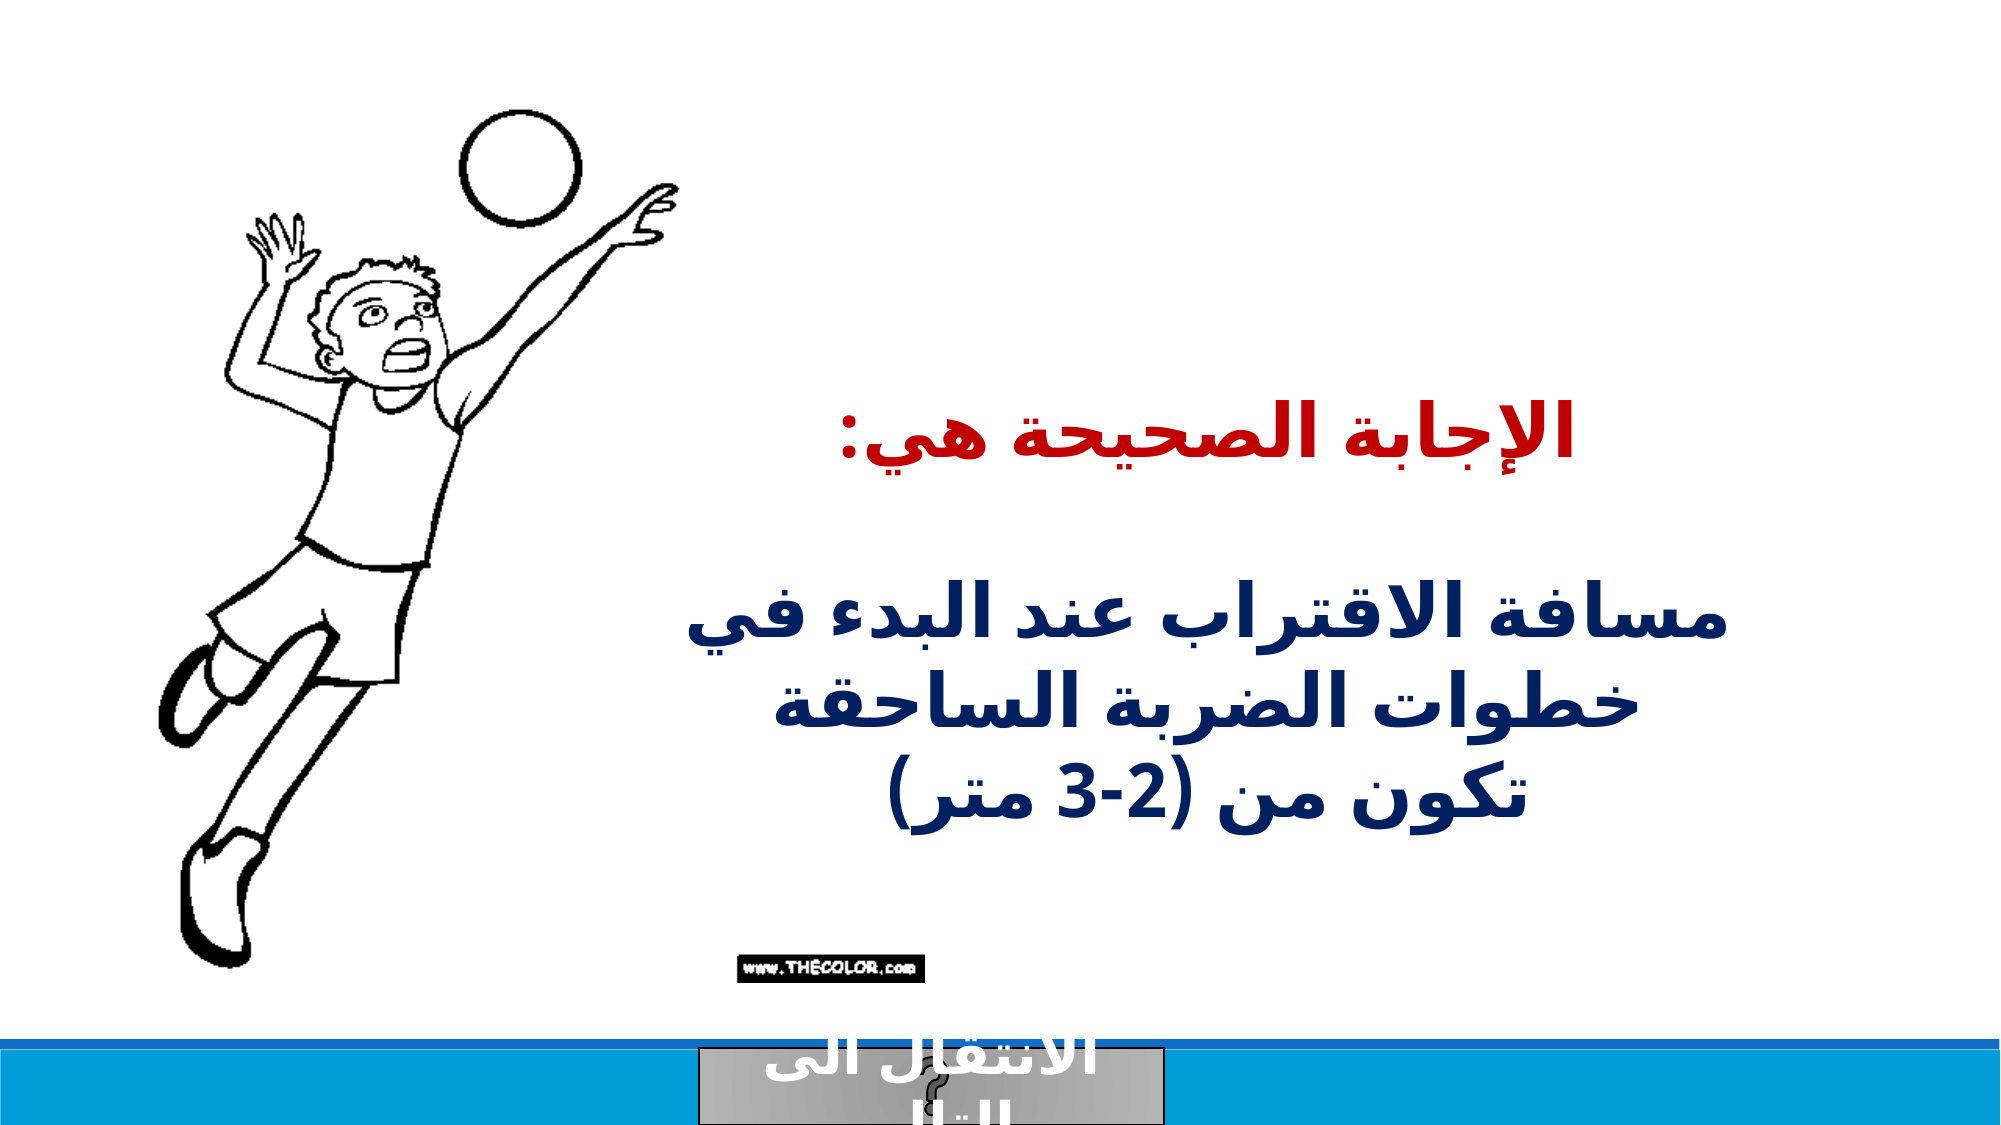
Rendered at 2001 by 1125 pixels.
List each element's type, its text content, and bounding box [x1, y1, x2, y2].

text_box الإجابة الصحيحة هي: مسافة الاقتراب عند البدء في خطوات الضربة الساحقة تكون من (2-3 متر) [934, 374, 1752, 840]
picture [58, 98, 926, 983]
text_box الانتقال الى التالي [698, 1047, 1165, 1125]
